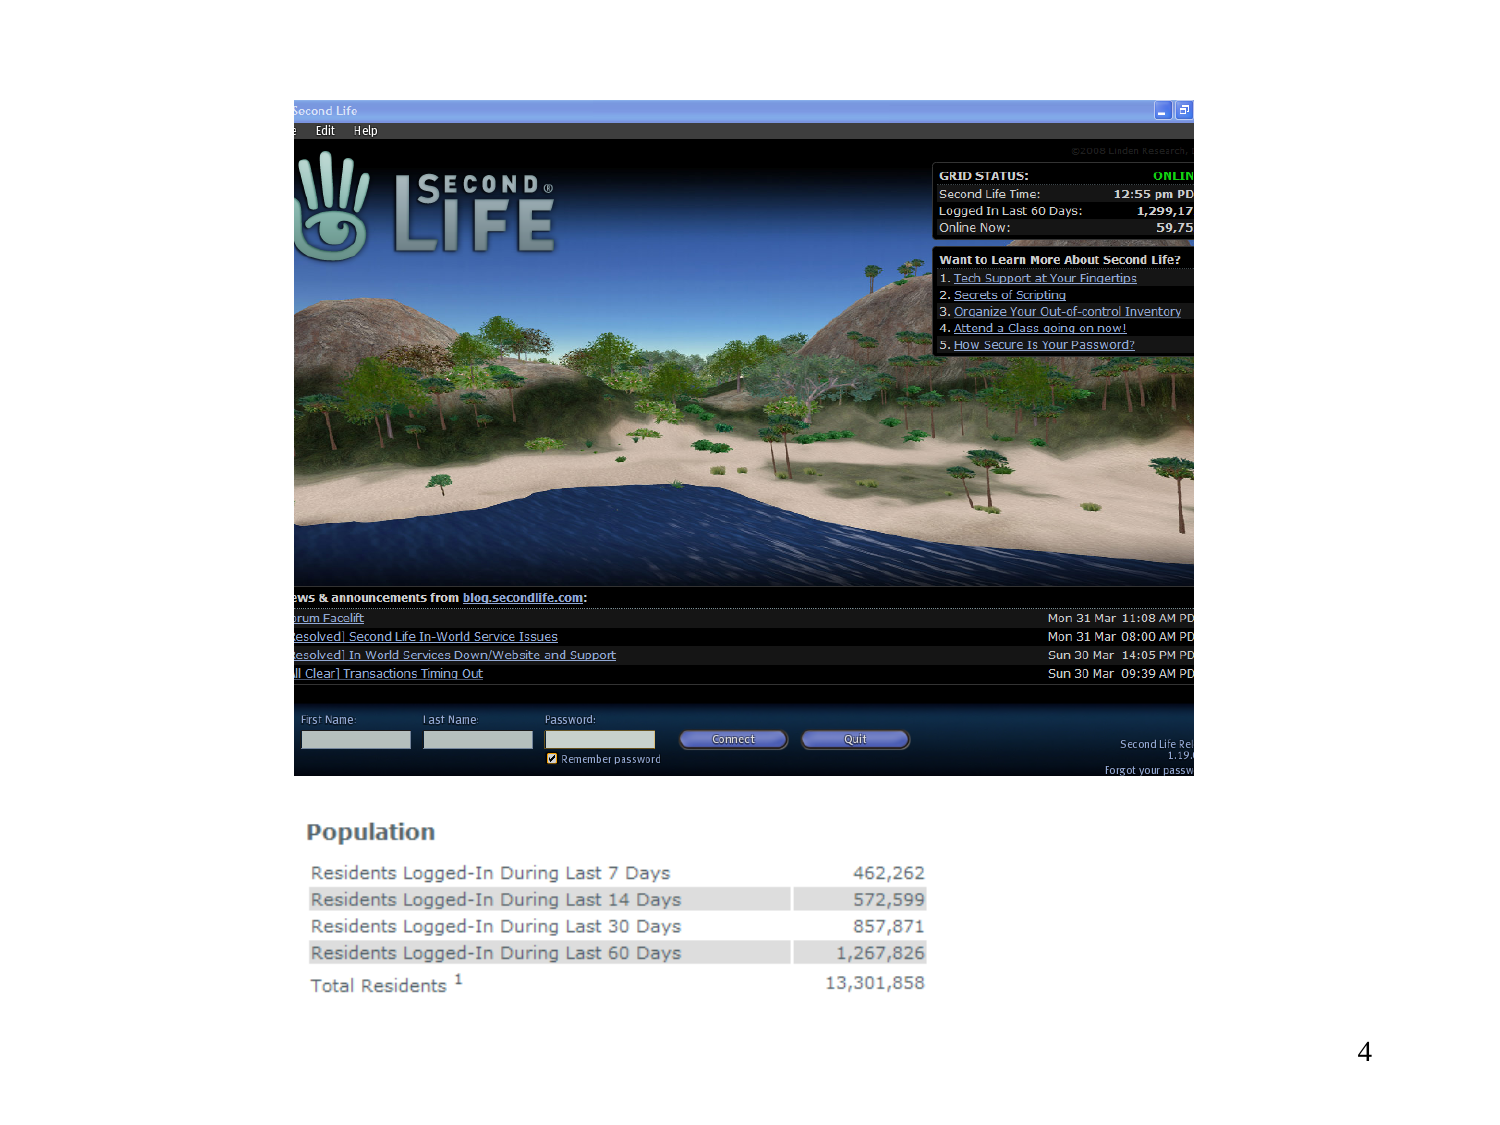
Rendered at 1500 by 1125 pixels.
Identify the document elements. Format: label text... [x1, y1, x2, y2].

slide_number 4 [1074, 1024, 1388, 1101]
picture [293, 100, 1195, 776]
picture [299, 812, 955, 1008]
